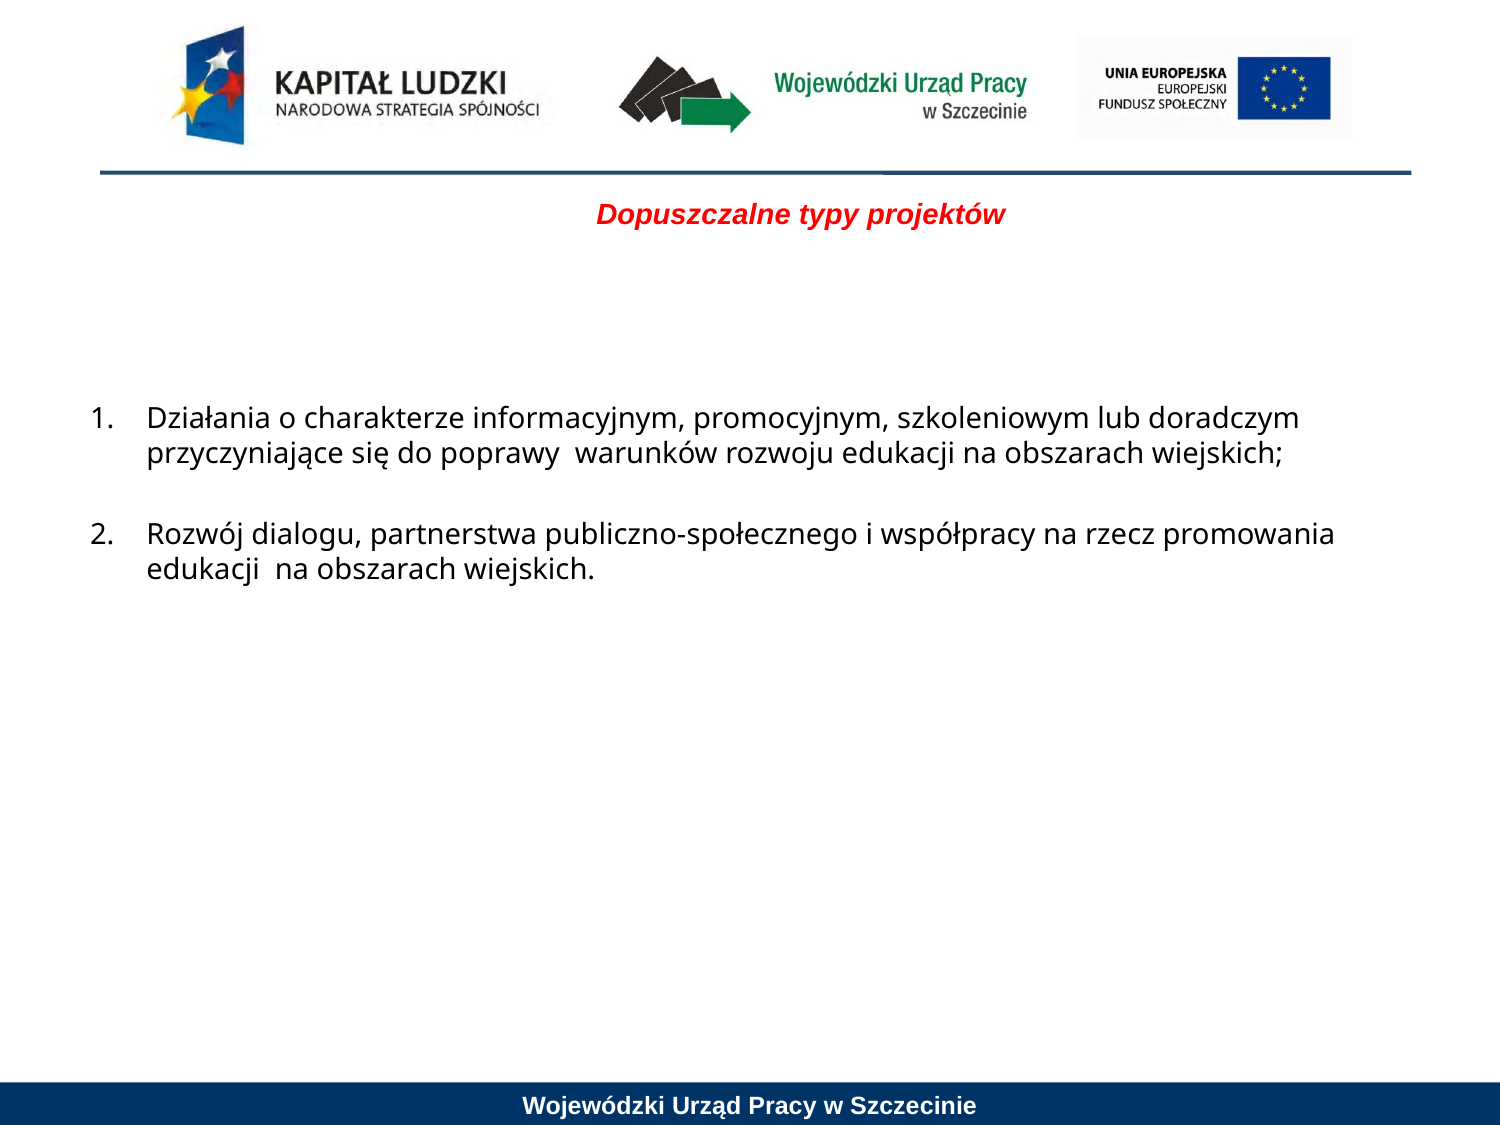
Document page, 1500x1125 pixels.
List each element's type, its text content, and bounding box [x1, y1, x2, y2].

list Dopuszczalne typy projektów 1. Działania o charakterze informacyjnym, promocyjnym, szkoleniowym lub doradczym przyczyniające się do poprawy warunków rozwoju edukacji na obszarach wiejskich; 2. Rozwój dialogu, partnerstwa publiczno-społecznego i współpracy na rzecz promowania edukacji na obszarach wiejskich. [74, 187, 1426, 1006]
picture [159, 24, 1353, 149]
